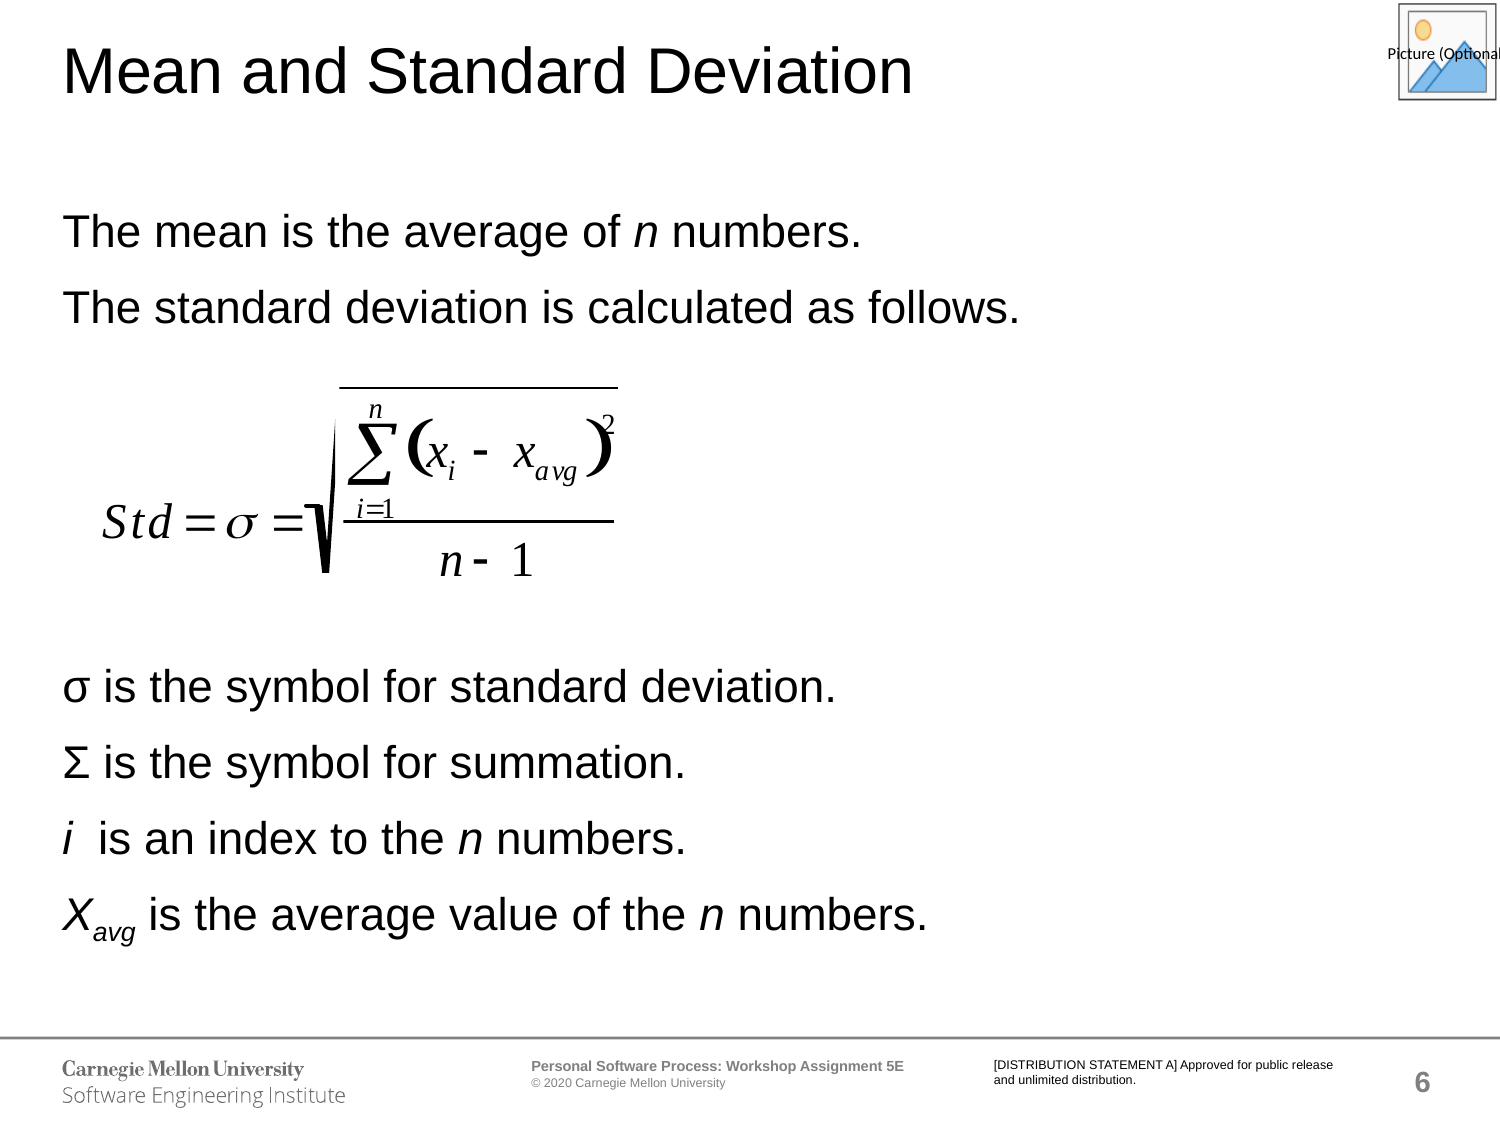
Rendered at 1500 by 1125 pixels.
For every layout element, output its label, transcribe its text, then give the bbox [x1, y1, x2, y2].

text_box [51, 364, 665, 623]
title Mean and Standard Deviation [62, 37, 1338, 182]
list The mean is the average of n numbers. The standard deviation is calculated as follows. σ is the symbol for standard deviation. Σ is the symbol for summation. i is an index to the n numbers. Xavg is the average value of the n numbers. [62, 201, 1431, 1000]
picture [1394, 0, 1500, 105]
